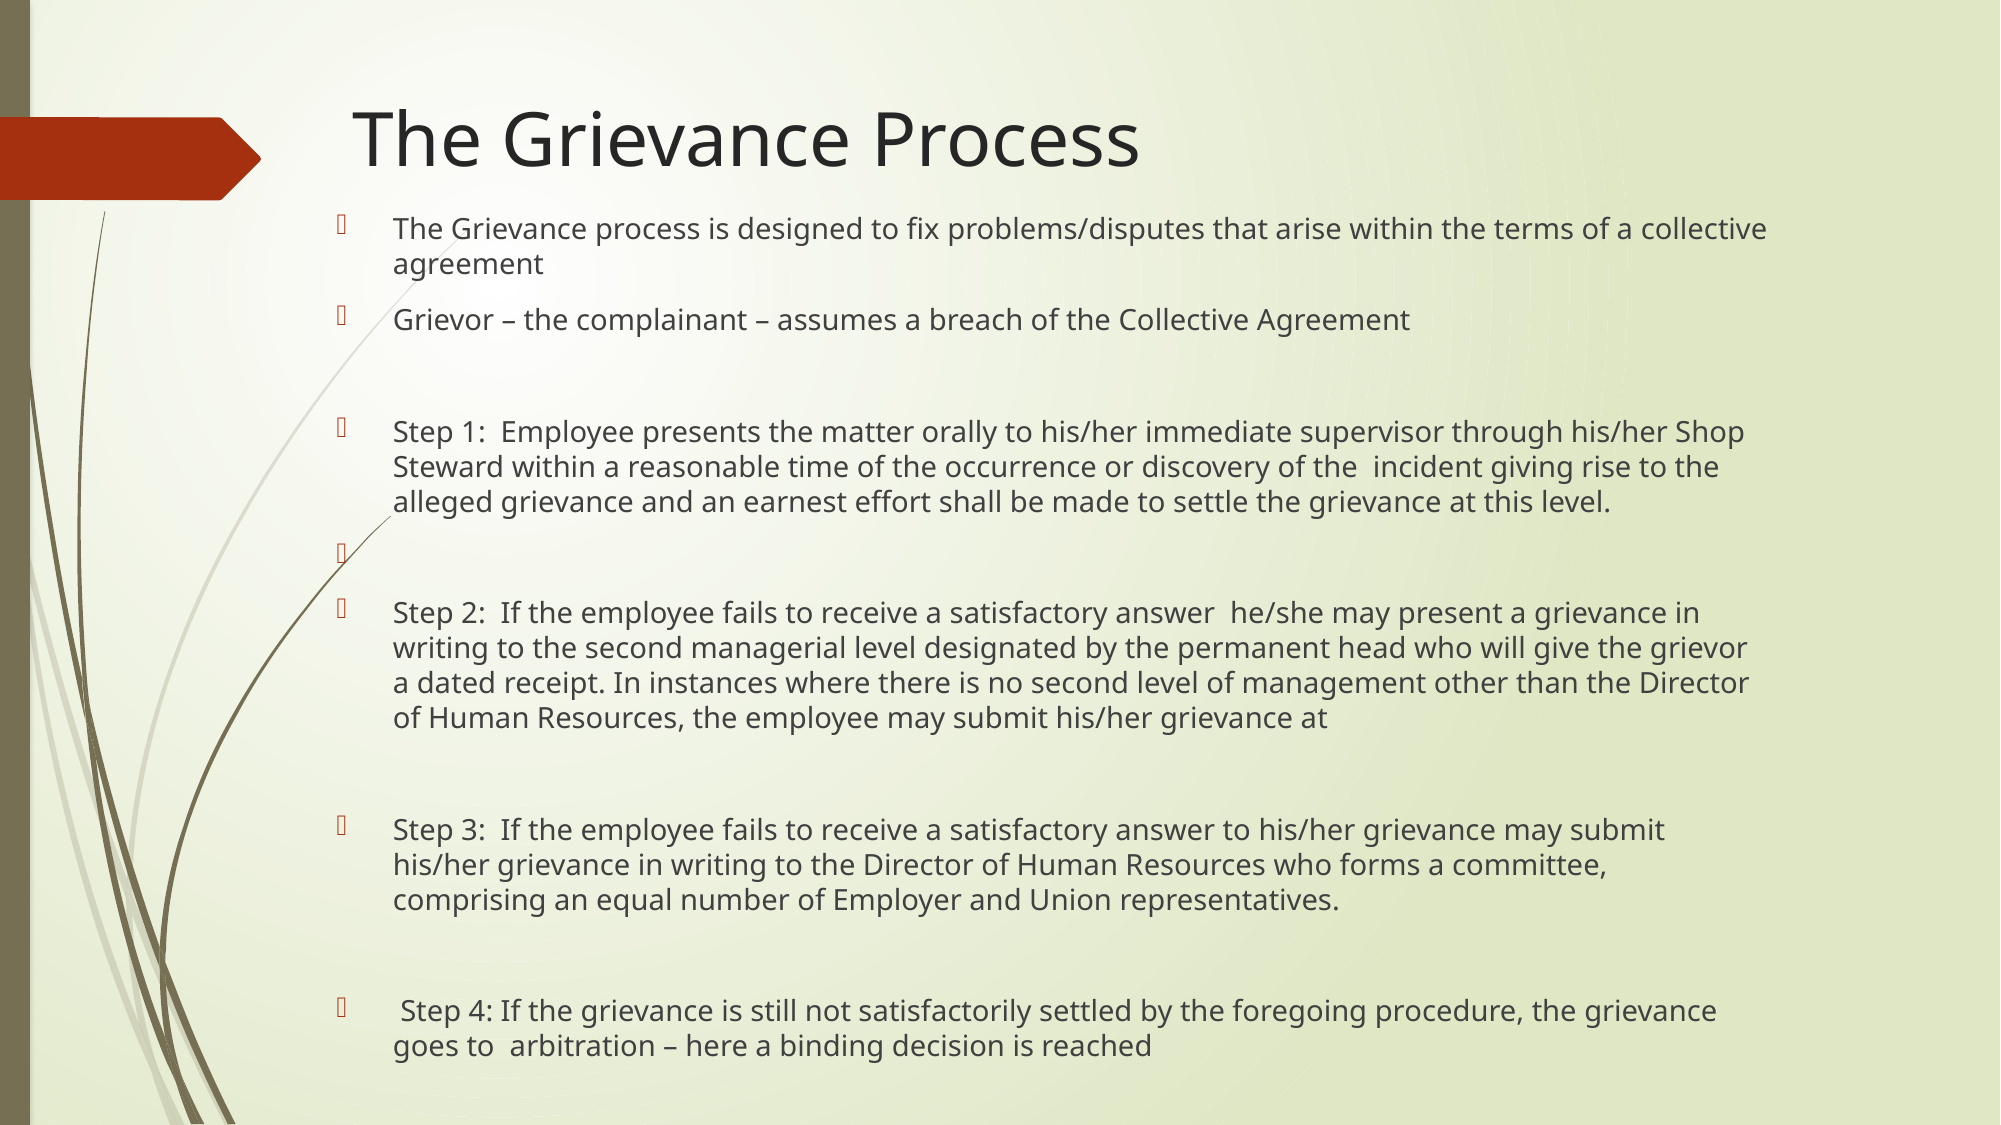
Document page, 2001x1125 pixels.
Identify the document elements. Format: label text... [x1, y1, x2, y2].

list The Grievance process is designed to fix problems/disputes that arise within the terms of a collective agreement Grievor – the complainant – assumes a breach of the Collective Agreement Step 1: Employee presents the matter orally to his/her immediate supervisor through his/her Shop Steward within a reasonable time of the occurrence or discovery of the incident giving rise to the alleged grievance and an earnest effort shall be made to settle the grievance at this level. Step 2: If the employee fails to receive a satisfactory answer he/she may present a grievance in writing to the second managerial level designated by the permanent head who will give the grievor a dated receipt. In instances where there is no second level of management other than the Director of Human Resources, the employee may submit his/her grievance at Step 3: If the employee fails to receive a satisfactory answer to his/her grievance may submit his/her grievance in writing to the Director of Human Resources who forms a committee, comprising an equal number of Employer and Union representatives. Step 4: If the grievance is still not satisfactorily settled by the foregoing procedure, the grievance goes to arbitration – here a binding decision is reached [321, 203, 1785, 823]
title The Grievance Process [337, 83, 1800, 294]
